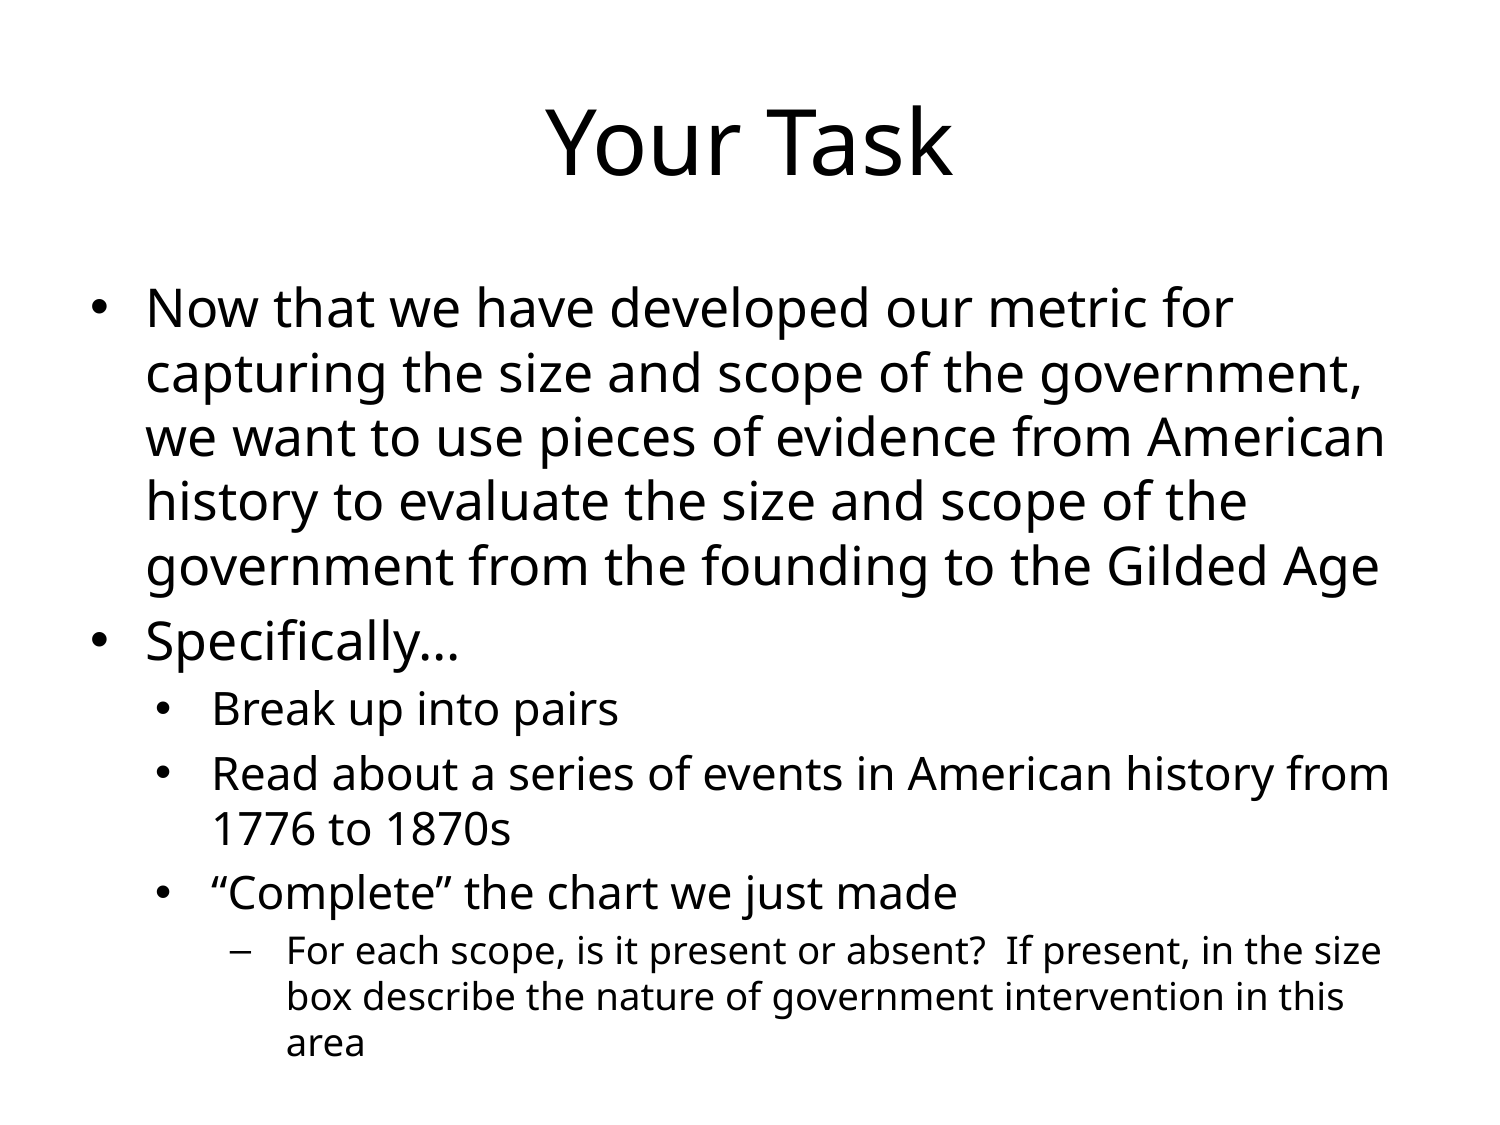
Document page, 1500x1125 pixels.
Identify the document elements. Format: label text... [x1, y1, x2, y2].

title Your Task [75, 45, 1425, 233]
list Now that we have developed our metric for capturing the size and scope of the government, we want to use pieces of evidence from American history to evaluate the size and scope of the government from the founding to the Gilded Age Specifically… Break up into pairs Read about a series of events in American history from 1776 to 1870s “Complete” the chart we just made For each scope, is it present or absent? If present, in the size box describe the nature of government intervention in this area [75, 266, 1425, 1073]
